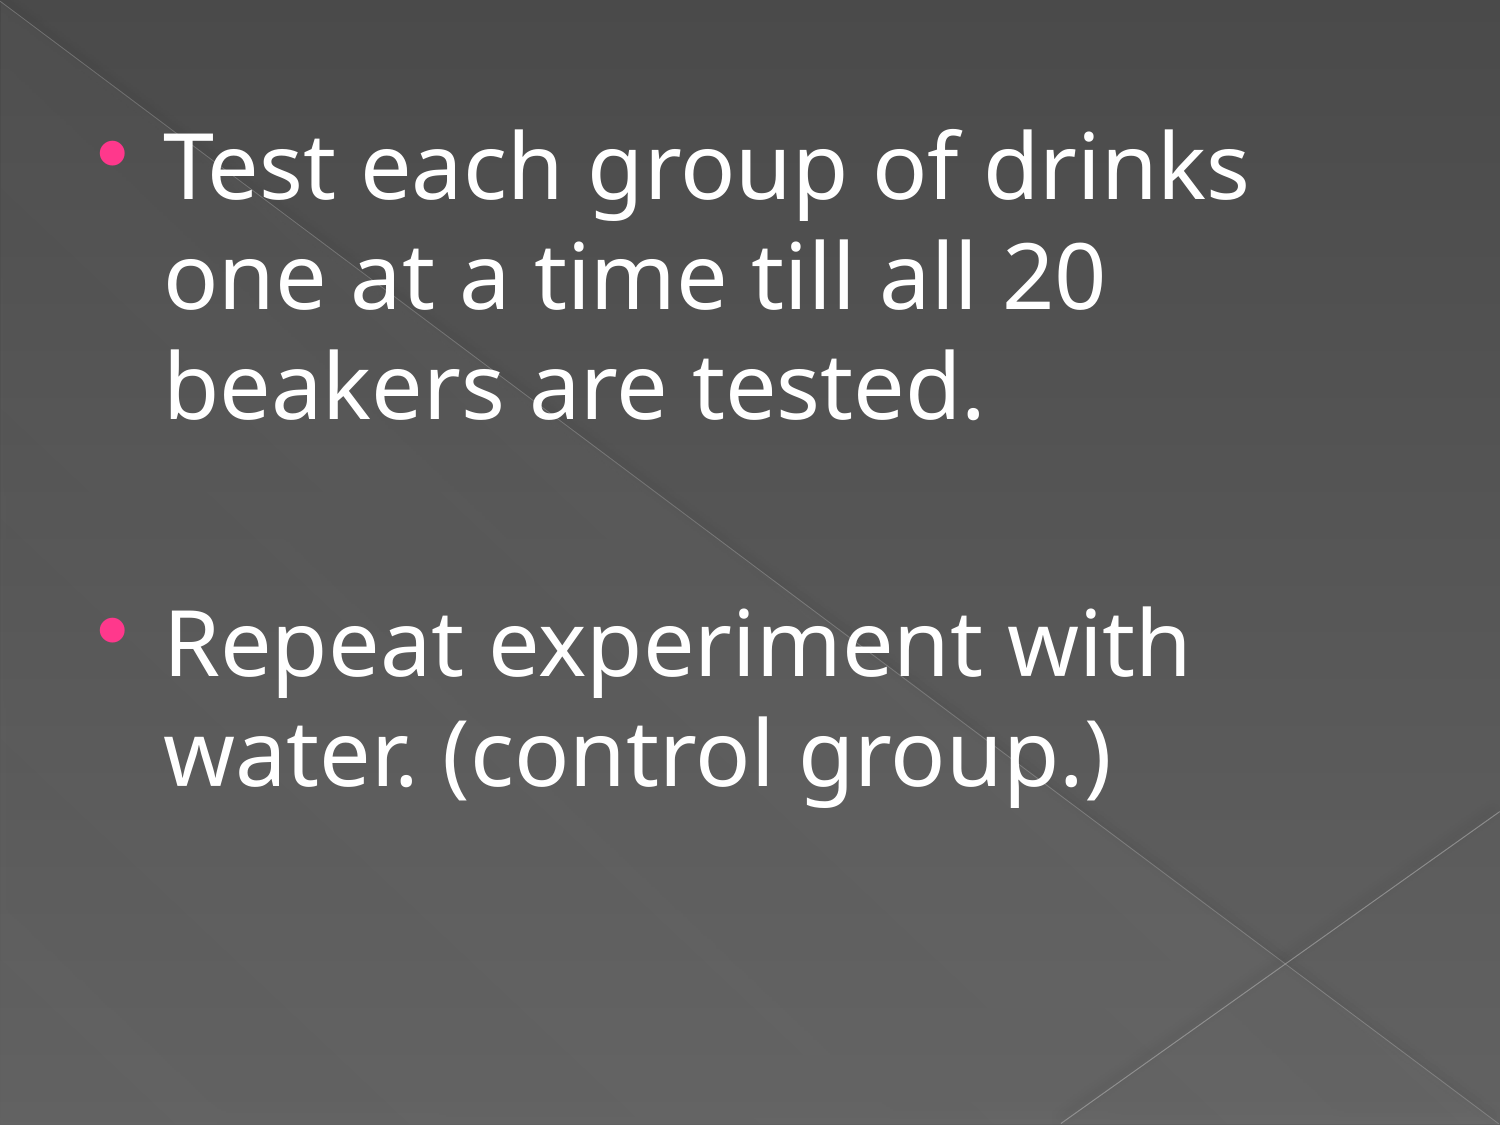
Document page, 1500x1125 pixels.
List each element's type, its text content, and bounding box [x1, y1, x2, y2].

list Test each group of drinks one at a time till all 20 beakers are tested. Repeat experiment with water. (control group.) [75, 99, 1425, 850]
